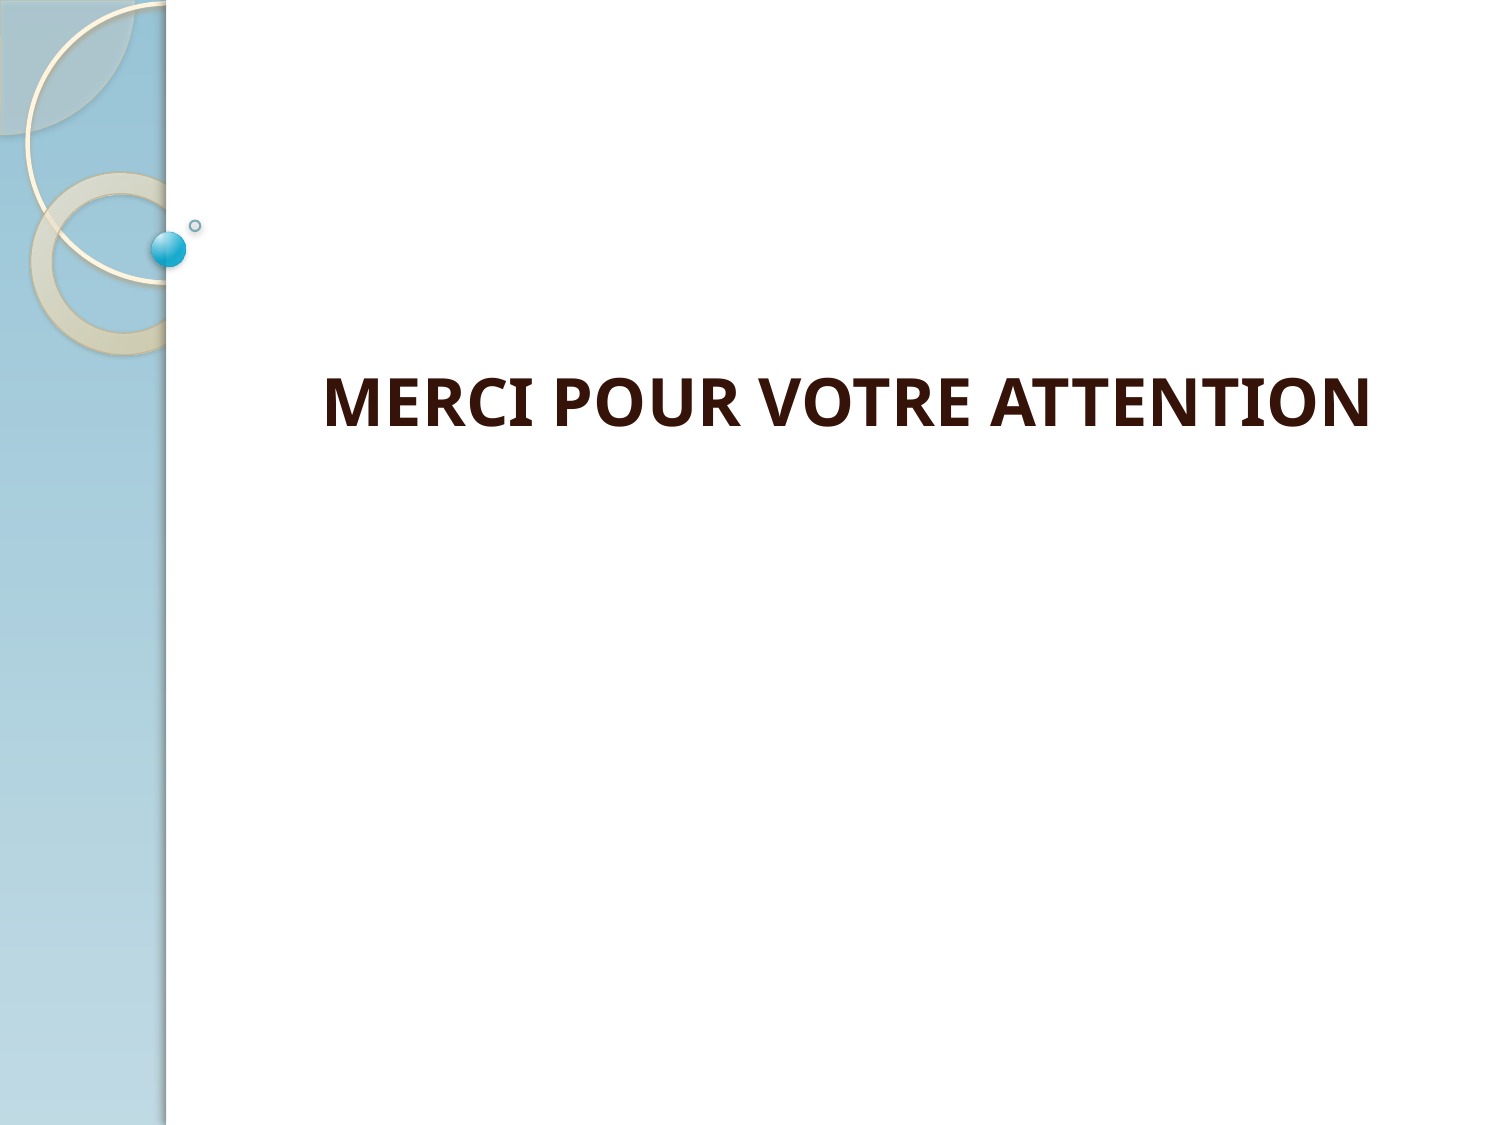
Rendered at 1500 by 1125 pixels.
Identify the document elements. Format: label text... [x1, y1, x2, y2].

subtitle MERCI POUR VOTRE ATTENTION [234, 70, 1450, 1125]
